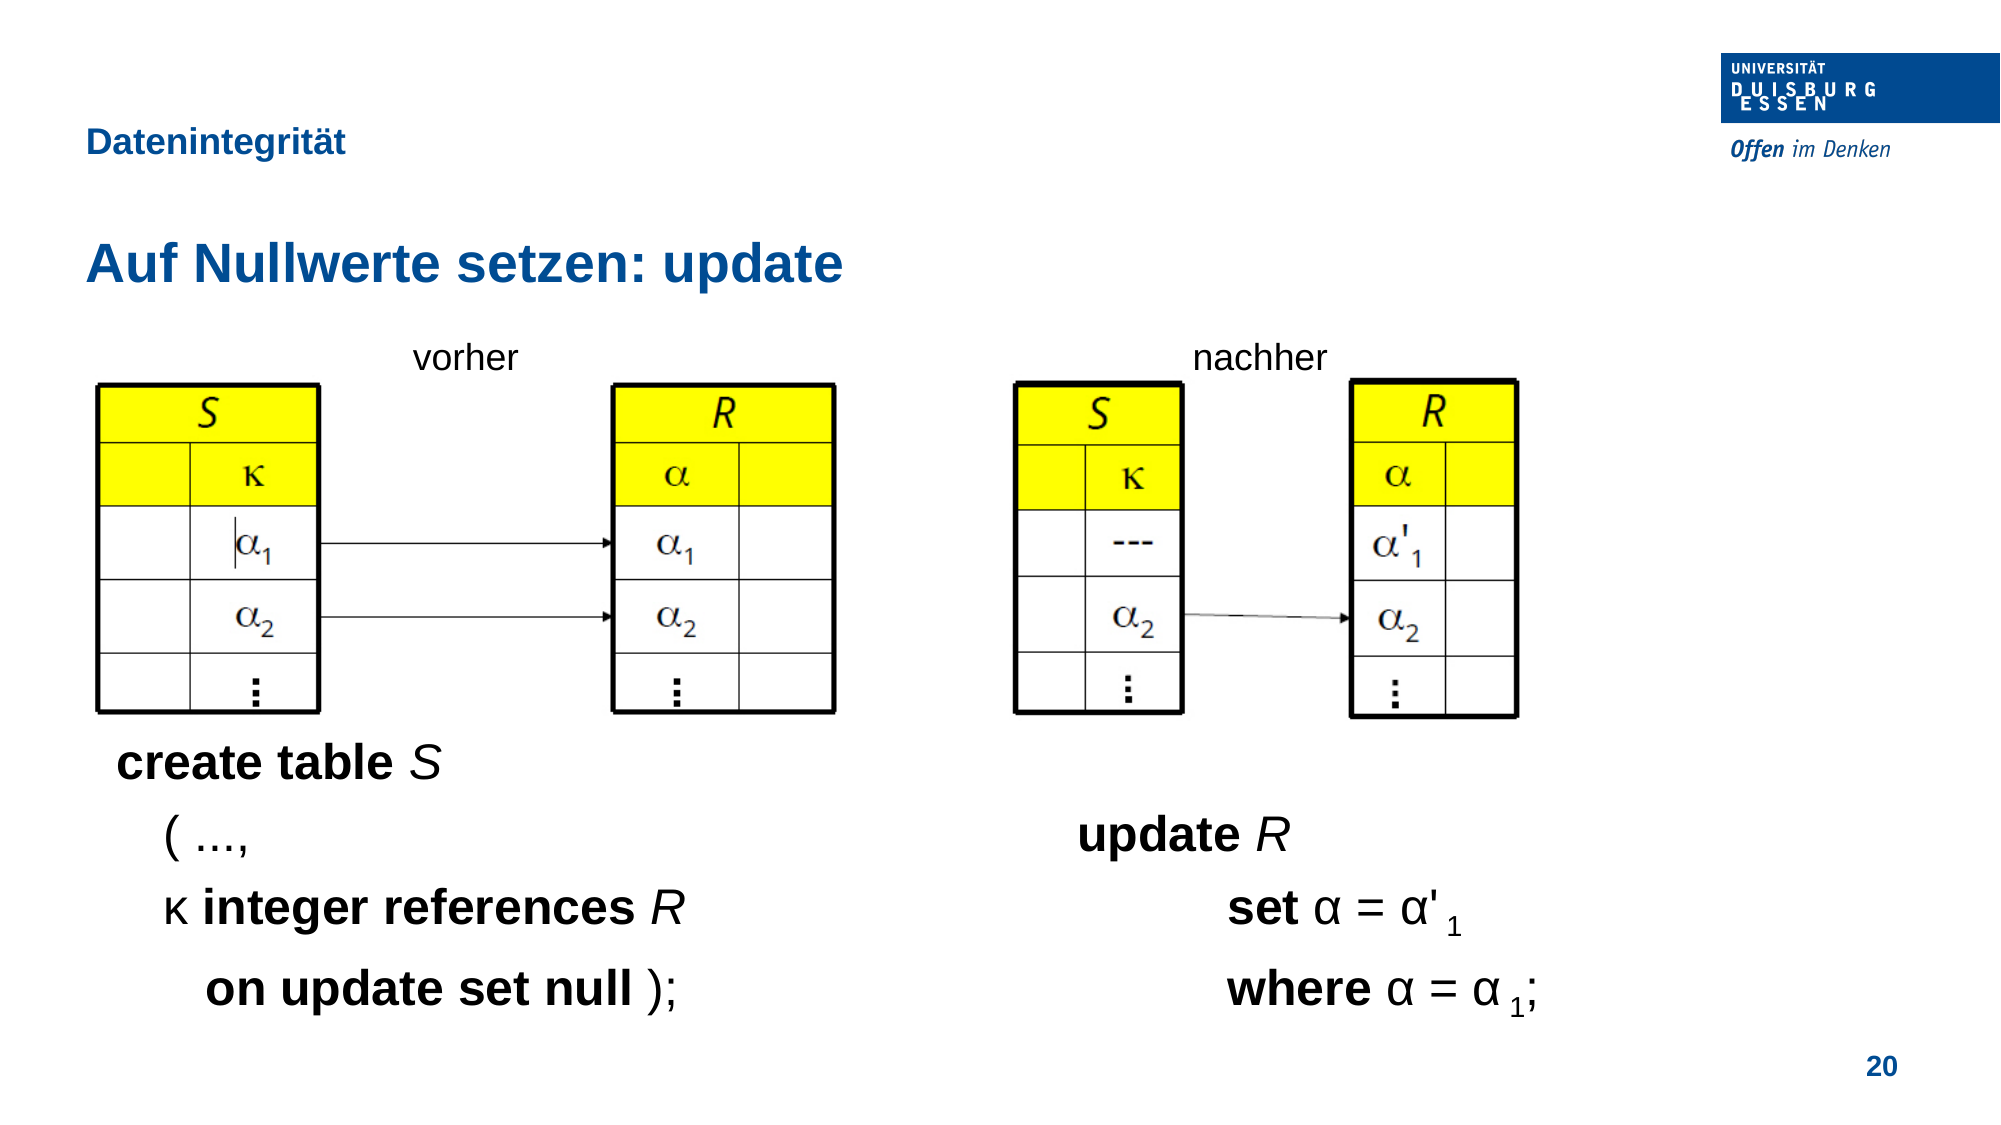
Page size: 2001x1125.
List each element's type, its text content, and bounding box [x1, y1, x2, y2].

picture [953, 374, 1529, 741]
slide_number 20 [1677, 1039, 1914, 1081]
list Auf Nullwerte setzen: update [85, 227, 1694, 303]
picture [85, 375, 847, 725]
text_box nachher [1177, 325, 1343, 374]
picture [1721, 53, 2000, 162]
list Datenintegrität [85, 122, 1694, 163]
list create table S ( ..., update R κ integer references R set α = α' 1 on update set null ); where α = α 1; [110, 721, 1719, 997]
text_box vorher [398, 325, 534, 375]
